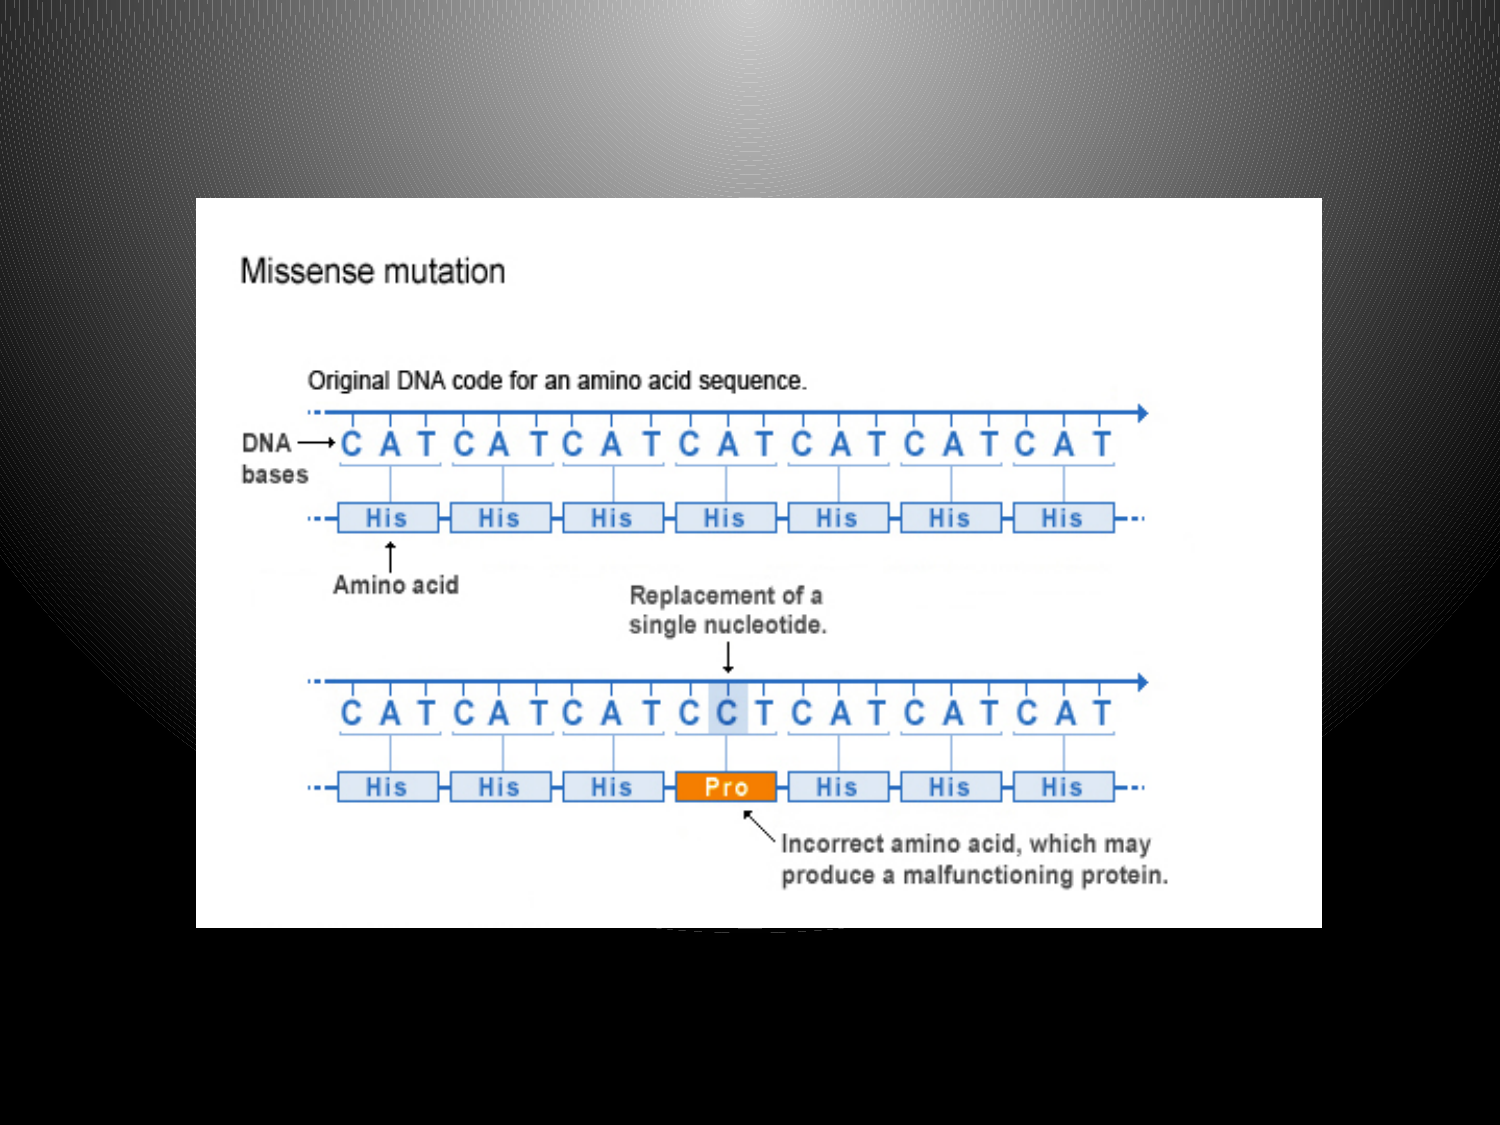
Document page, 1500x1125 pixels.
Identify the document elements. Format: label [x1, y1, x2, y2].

picture [196, 198, 1322, 929]
